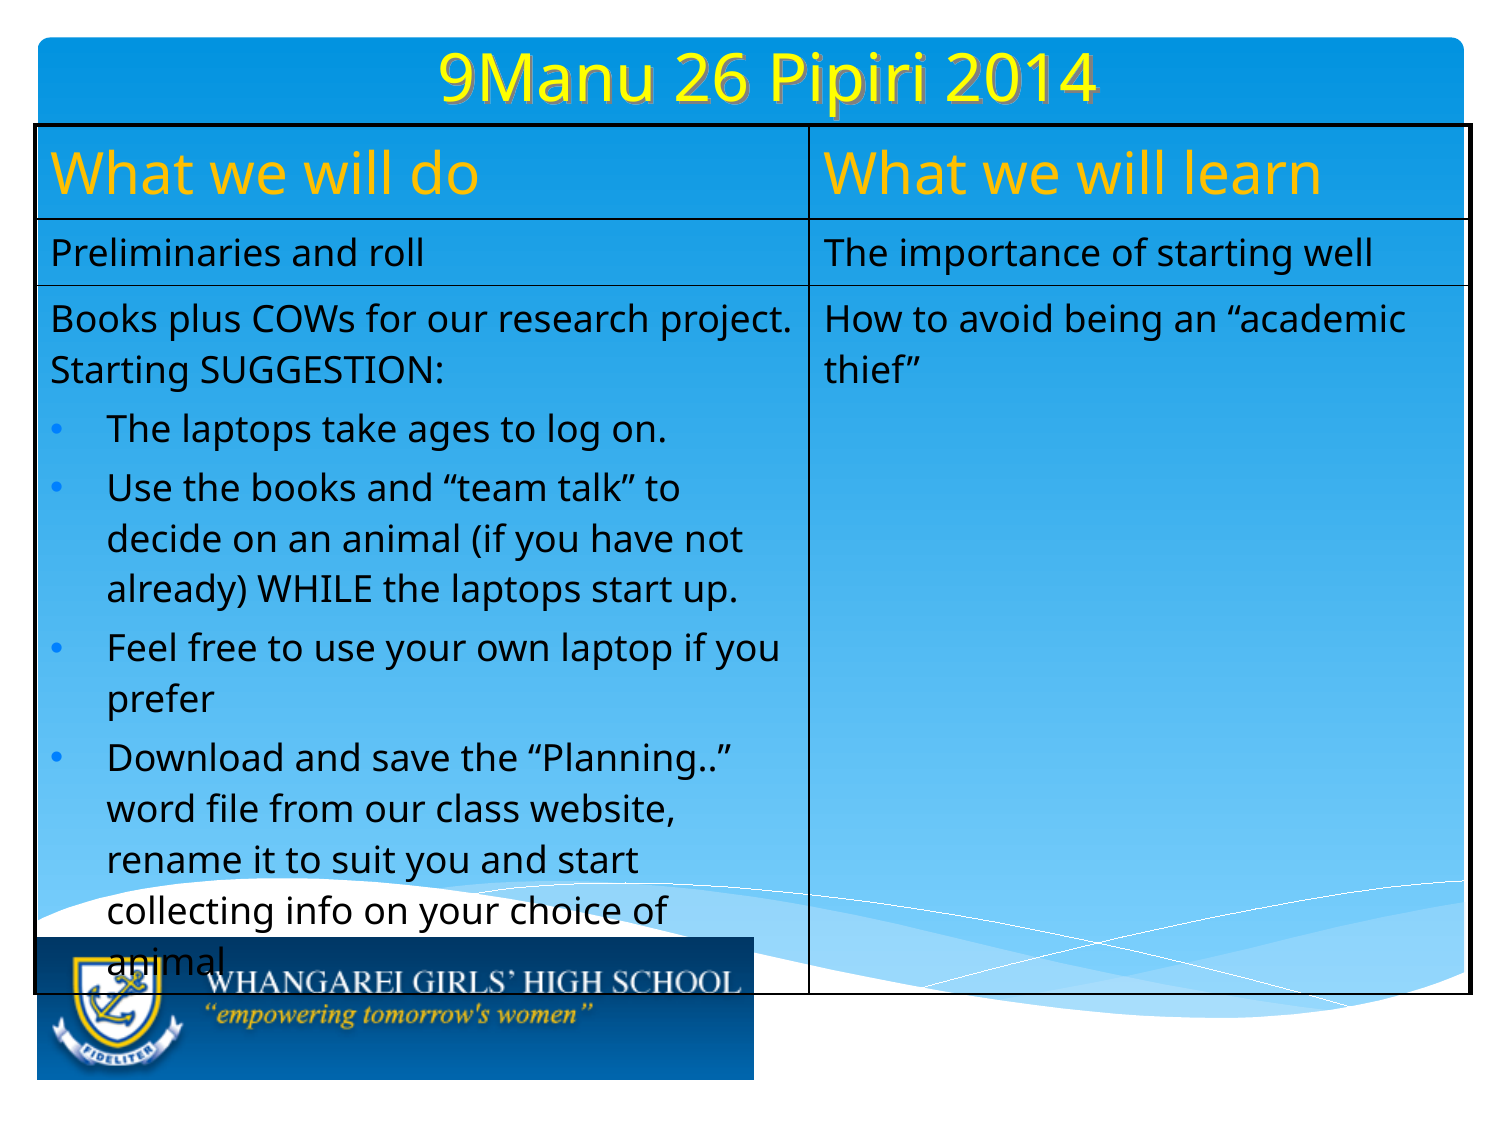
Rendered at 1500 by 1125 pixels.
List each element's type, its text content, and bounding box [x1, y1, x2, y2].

text_box 9Manu 26 Pipiri 2014 [162, 24, 1375, 123]
picture [37, 937, 754, 1080]
table_cell How to avoid being an “academic thief” [810, 286, 1468, 993]
table_header What we will do [37, 127, 808, 218]
table_cell The importance of starting well [810, 220, 1468, 285]
table_cell Preliminaries and roll [37, 220, 808, 285]
table_header What we will learn [810, 127, 1468, 218]
table_cell Books plus COWs for our research project. Starting SUGGESTION: The laptops take ages to log on. Use the books and “team talk” to decide on an animal (if you have not already) WHILE the laptops start up. Feel free to use your own laptop if you prefer Download and save the “Planning..” word file from our class website, rename it to suit you and start collecting info on your choice of animal [37, 286, 808, 993]
